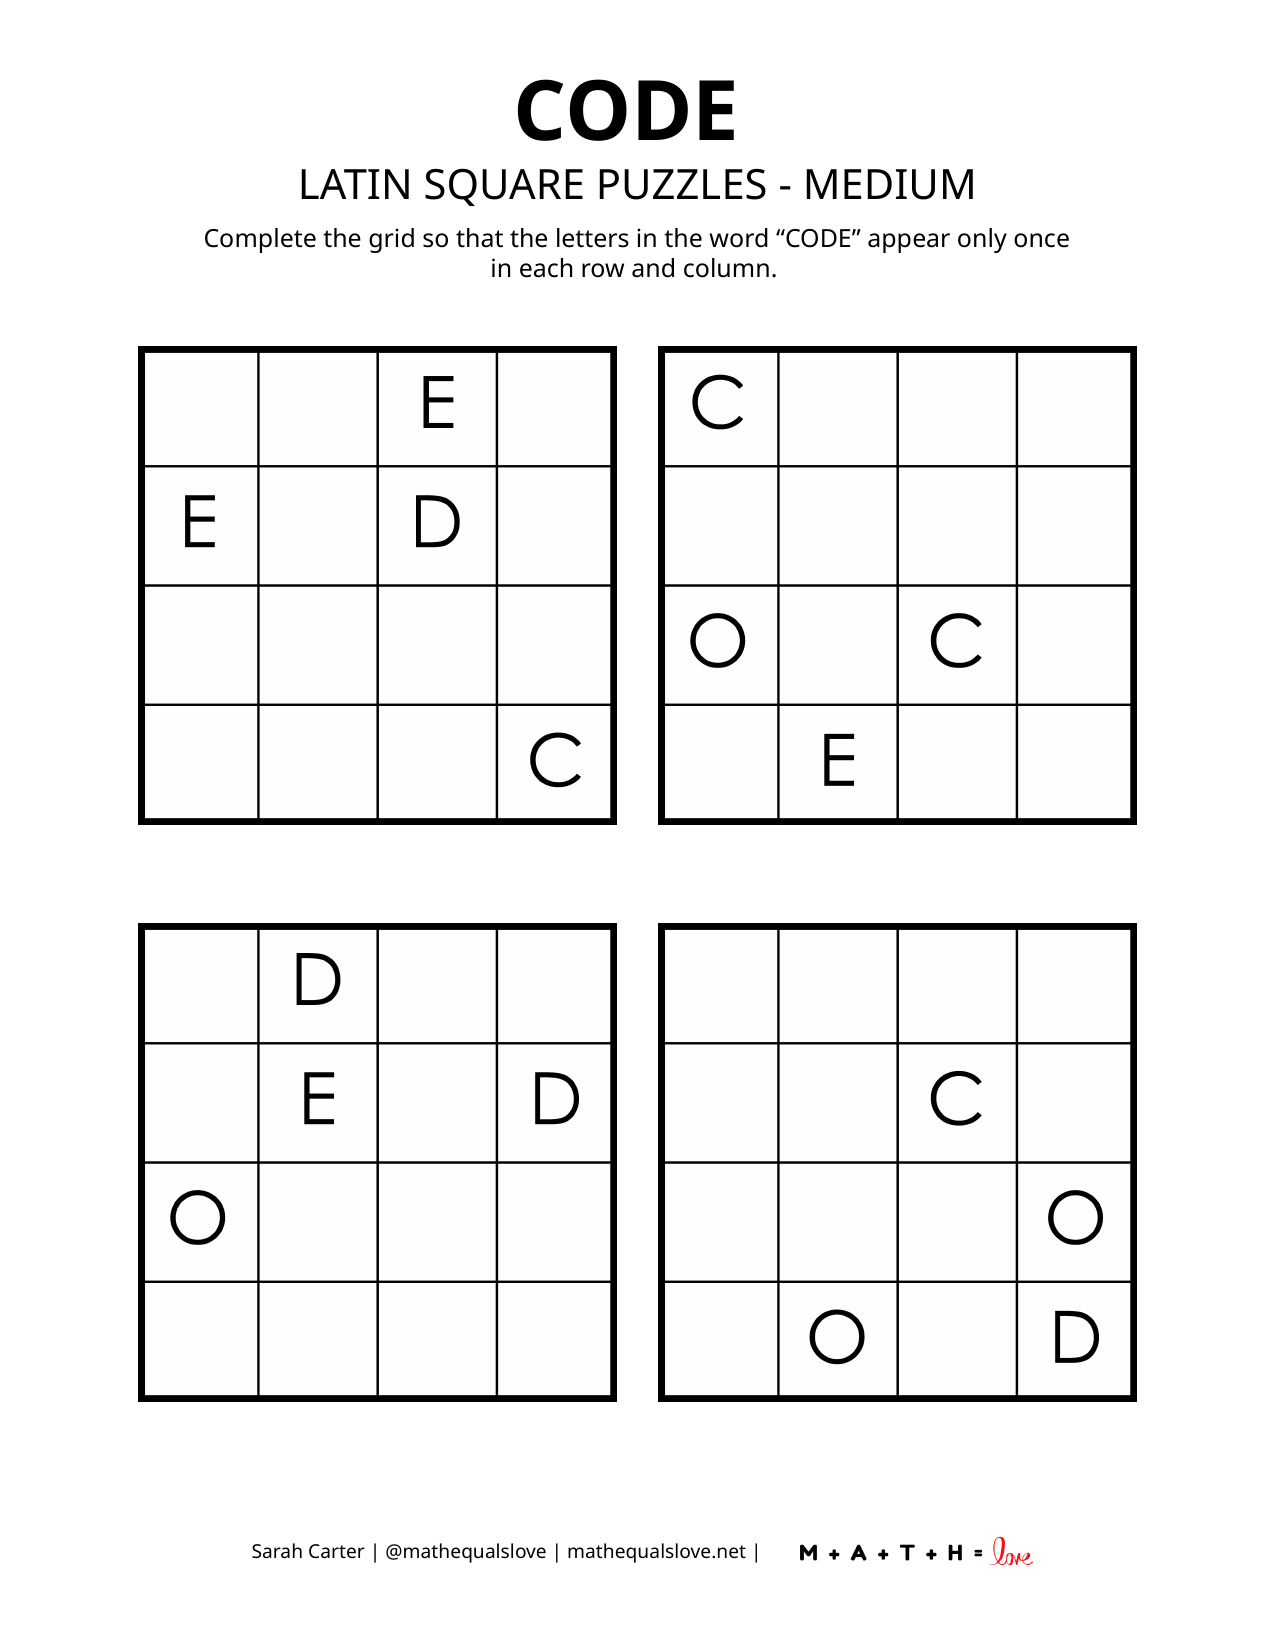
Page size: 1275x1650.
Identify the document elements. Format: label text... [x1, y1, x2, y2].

picture [137, 346, 617, 826]
picture [790, 1534, 1039, 1569]
text_box CODE LATIN SQUARE PUZZLES - MEDIUM [77, 50, 1198, 214]
picture [137, 923, 617, 1403]
text_box Sarah Carter | @mathequalslove | mathequalslove.net | [236, 1532, 1071, 1570]
picture [658, 923, 1138, 1403]
picture [658, 346, 1138, 826]
text_box Complete the grid so that the letters in the word “CODE” appear only once in each row and column. [0, 214, 1275, 290]
